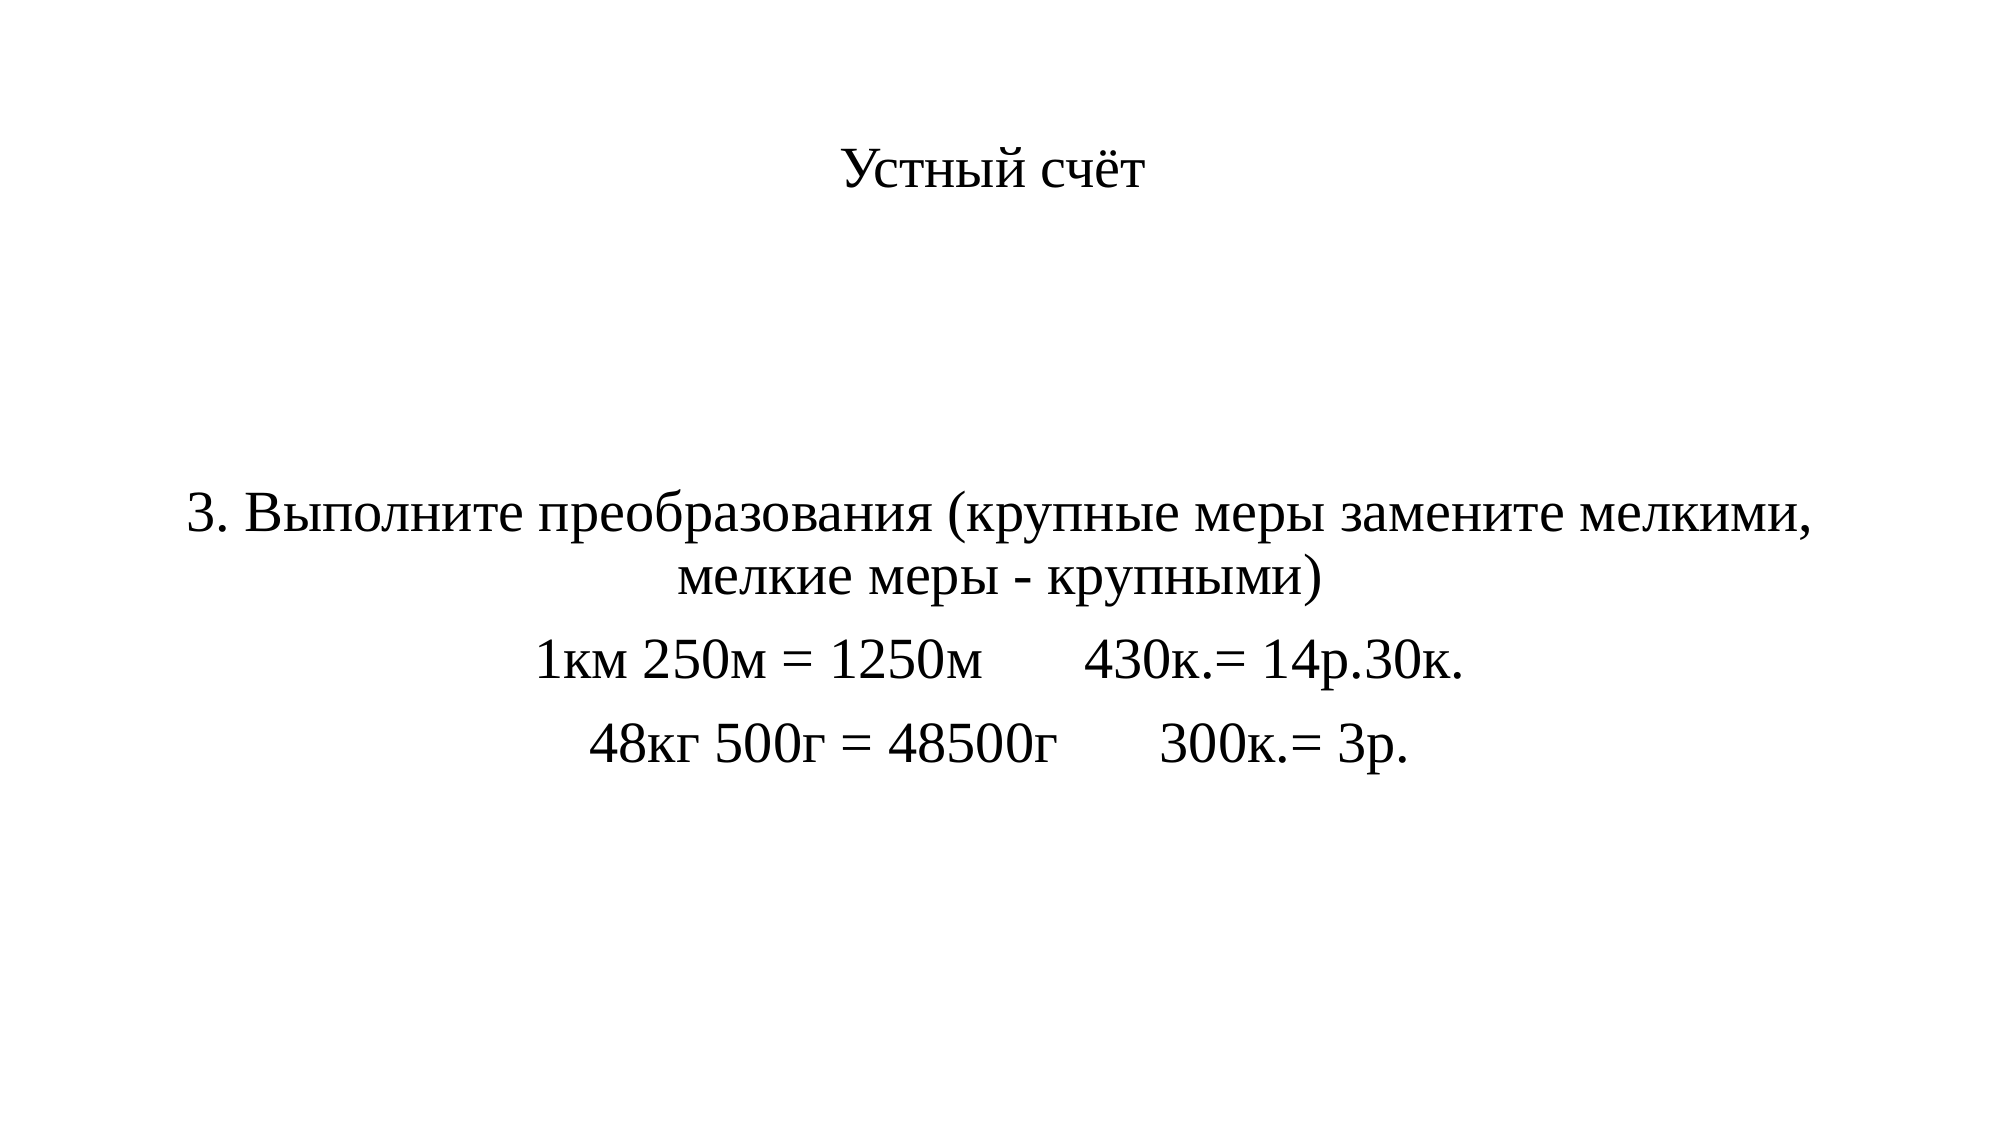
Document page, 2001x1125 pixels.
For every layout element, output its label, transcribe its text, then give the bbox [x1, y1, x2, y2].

list 3. Выполните преобразования (крупные меры замените мелкими, мелкие меры - крупными) 1км 250м = 1250м 430к.= 14р.30к. 48кг 500г = 48500г 300к.= 3р. [137, 299, 1863, 1014]
title Устный счёт [137, 59, 1863, 278]
